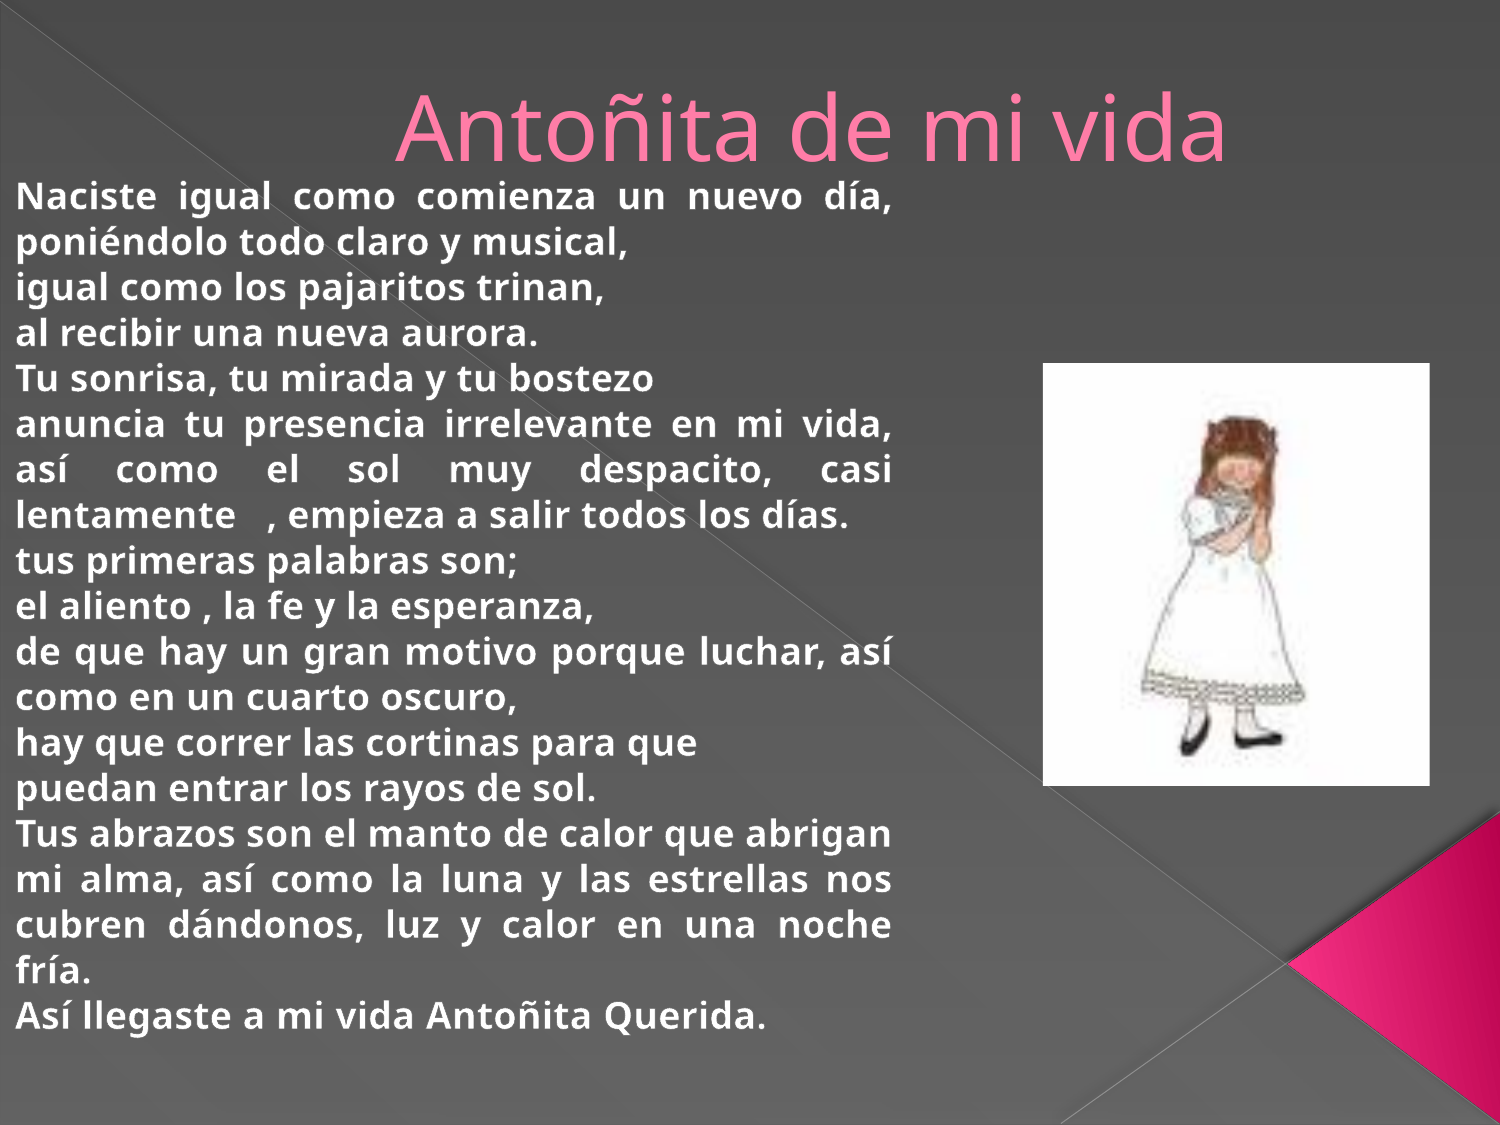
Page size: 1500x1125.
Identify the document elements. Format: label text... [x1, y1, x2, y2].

picture [1042, 362, 1430, 786]
subtitle Naciste igual como comienza un nuevo día, poniéndolo todo claro y musical, igual como los pajaritos trinan, al recibir una nueva aurora. Tu sonrisa, tu mirada y tu bostezo anuncia tu presencia irrelevante en mi vida, así como el sol muy despacito, casi lentamente , empieza a salir todos los días. tus primeras palabras son; el aliento , la fe y la esperanza, de que hay un gran motivo porque luchar, así como en un cuarto oscuro, hay que correr las cortinas para que puedan entrar los rayos de sol. Tus abrazos son el manto de calor que abrigan mi alma, así como la luna y las estrellas nos cubren dándonos, luz y calor en una noche fría. Así llegaste a mi vida Antoñita Querida. [0, 164, 914, 1090]
text_box [12, 0, 183, 89]
title Antoñita de mi vida [105, 58, 1442, 188]
